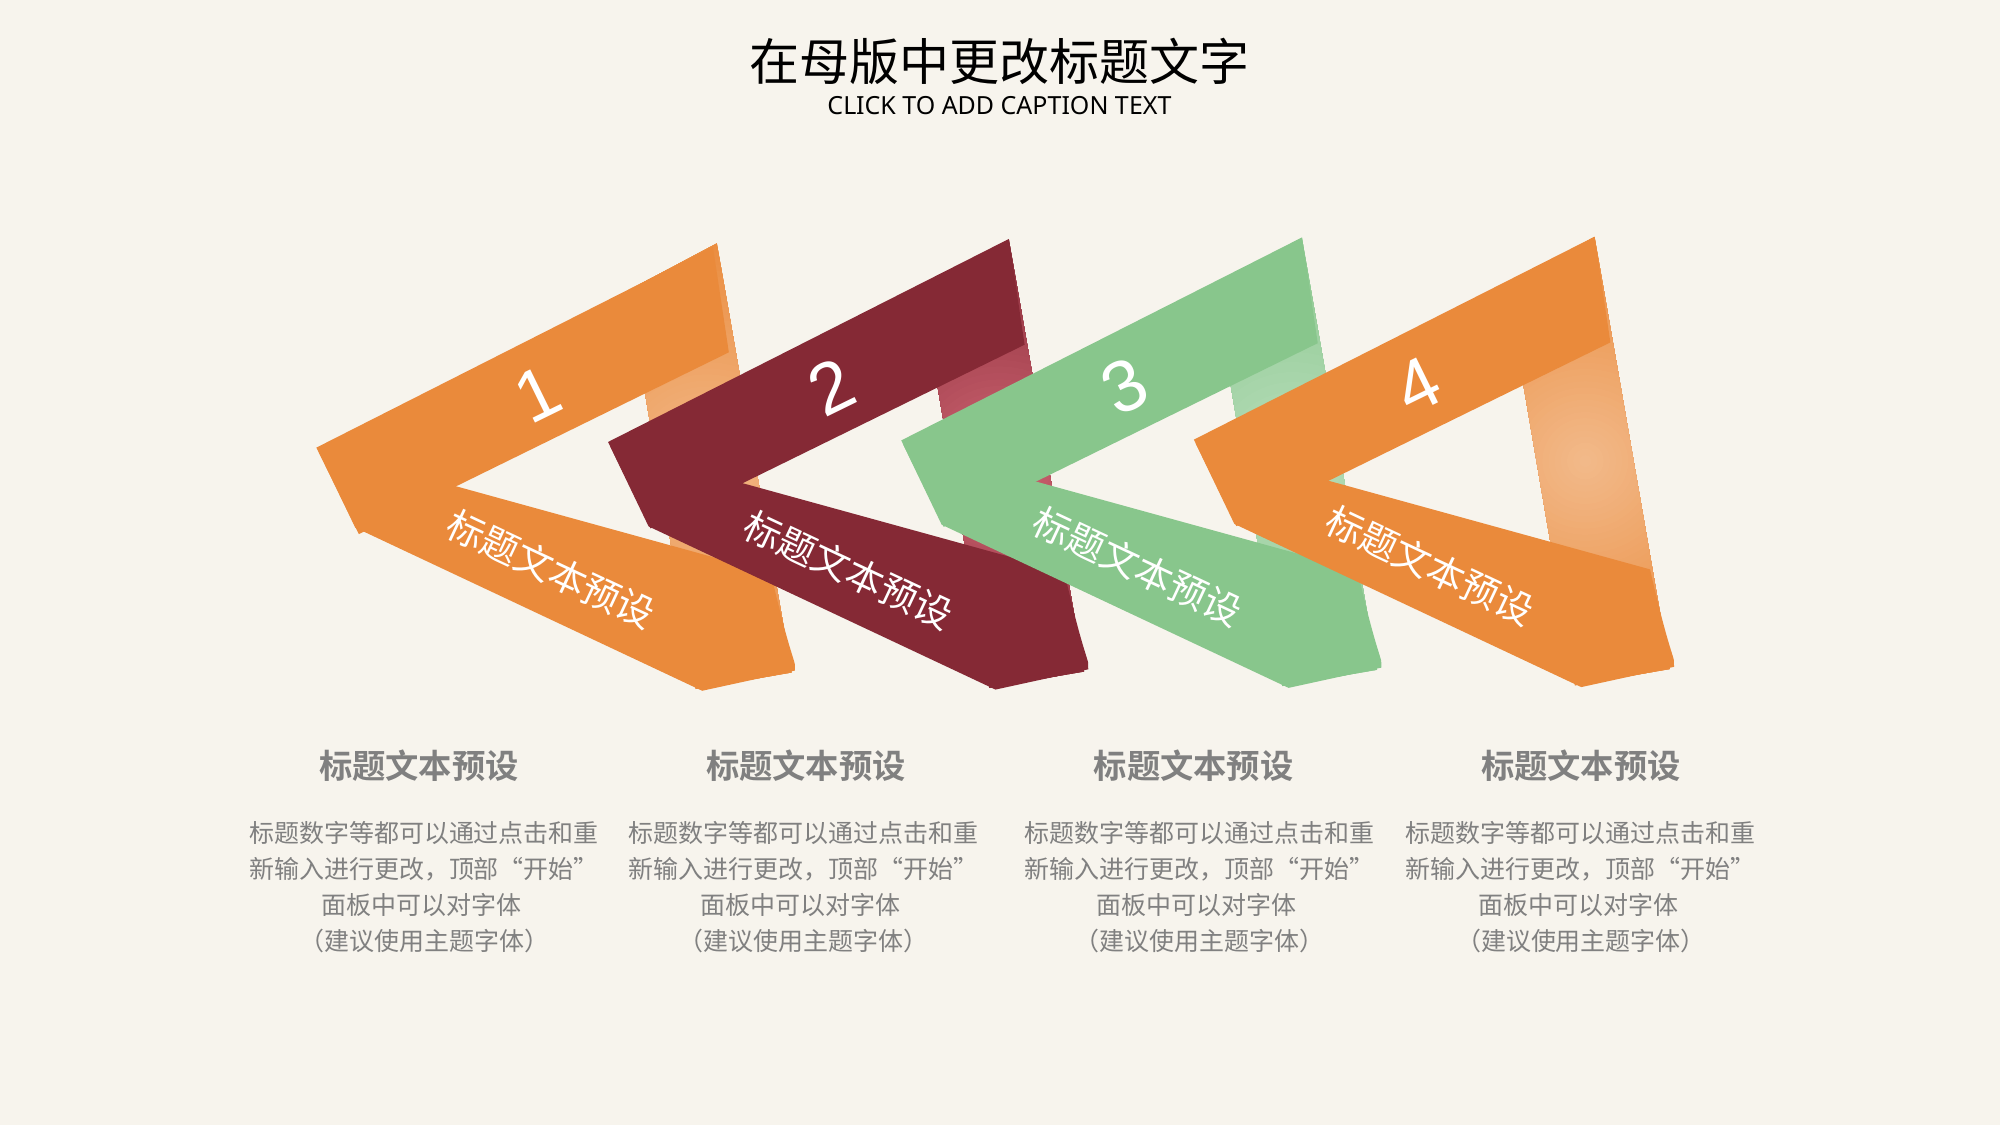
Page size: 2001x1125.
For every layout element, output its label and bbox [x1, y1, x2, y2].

text_box [296, 241, 1704, 684]
text_box [237, 742, 1763, 931]
